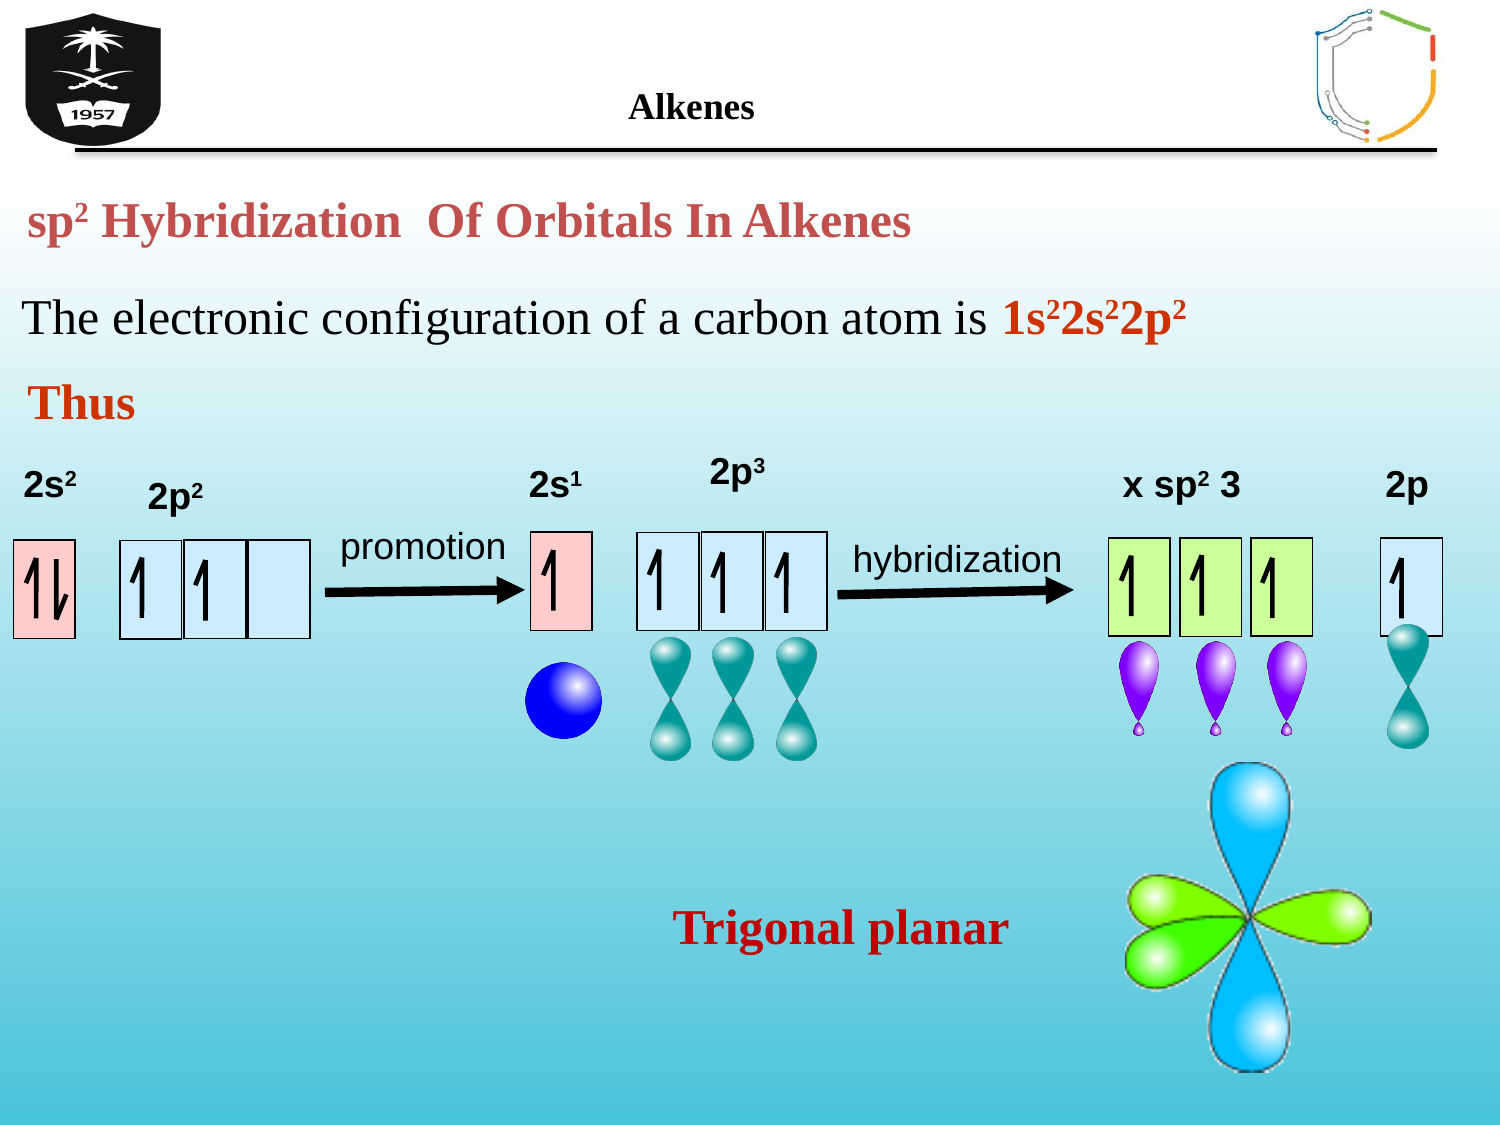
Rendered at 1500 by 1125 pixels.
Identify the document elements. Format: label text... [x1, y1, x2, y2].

text_box 2p2 [126, 464, 219, 525]
text_box [13, 540, 75, 639]
text_box 2p [1362, 452, 1452, 513]
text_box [1261, 557, 1273, 619]
picture [712, 637, 754, 762]
text_box [184, 540, 246, 639]
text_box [775, 552, 787, 614]
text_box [1191, 554, 1202, 616]
text_box [1380, 537, 1443, 637]
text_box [542, 550, 554, 611]
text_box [1120, 555, 1132, 617]
text_box 2p3 [662, 439, 813, 500]
text_box [1179, 537, 1242, 637]
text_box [55, 558, 67, 620]
picture [649, 637, 691, 762]
picture [1196, 640, 1237, 736]
picture [775, 637, 817, 762]
picture [1287, 0, 1463, 165]
text_box hybridization [837, 527, 1078, 588]
text_box [765, 532, 828, 631]
text_box [637, 532, 699, 631]
text_box Alkenes [613, 74, 771, 135]
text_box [131, 557, 143, 619]
text_box [324, 583, 526, 597]
text_box The electronic configuration of a carbon atom is 1s22s22p2 Thus [0, 277, 1213, 438]
text_box 2s2 [0, 452, 100, 513]
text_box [25, 557, 37, 619]
picture [24, 12, 163, 151]
text_box [1251, 537, 1313, 637]
picture [1267, 640, 1307, 736]
picture [524, 662, 602, 739]
text_box [120, 540, 182, 639]
text_box [530, 532, 593, 631]
text_box [701, 532, 763, 631]
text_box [194, 559, 206, 621]
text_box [648, 549, 660, 611]
text_box Trigonal planar [657, 887, 1025, 963]
text_box promotion [325, 514, 522, 575]
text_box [1391, 557, 1402, 619]
text_box [837, 588, 1074, 597]
text_box 3 x sp2 [1037, 452, 1337, 513]
picture [1118, 640, 1159, 736]
picture [1387, 624, 1429, 749]
text_box [1108, 537, 1171, 637]
text_box 2s1 [513, 452, 598, 513]
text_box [712, 552, 723, 613]
text_box [248, 540, 310, 639]
text_box sp2 Hybridization Of Orbitals In Alkenes [12, 179, 1138, 255]
picture [1124, 762, 1372, 1073]
